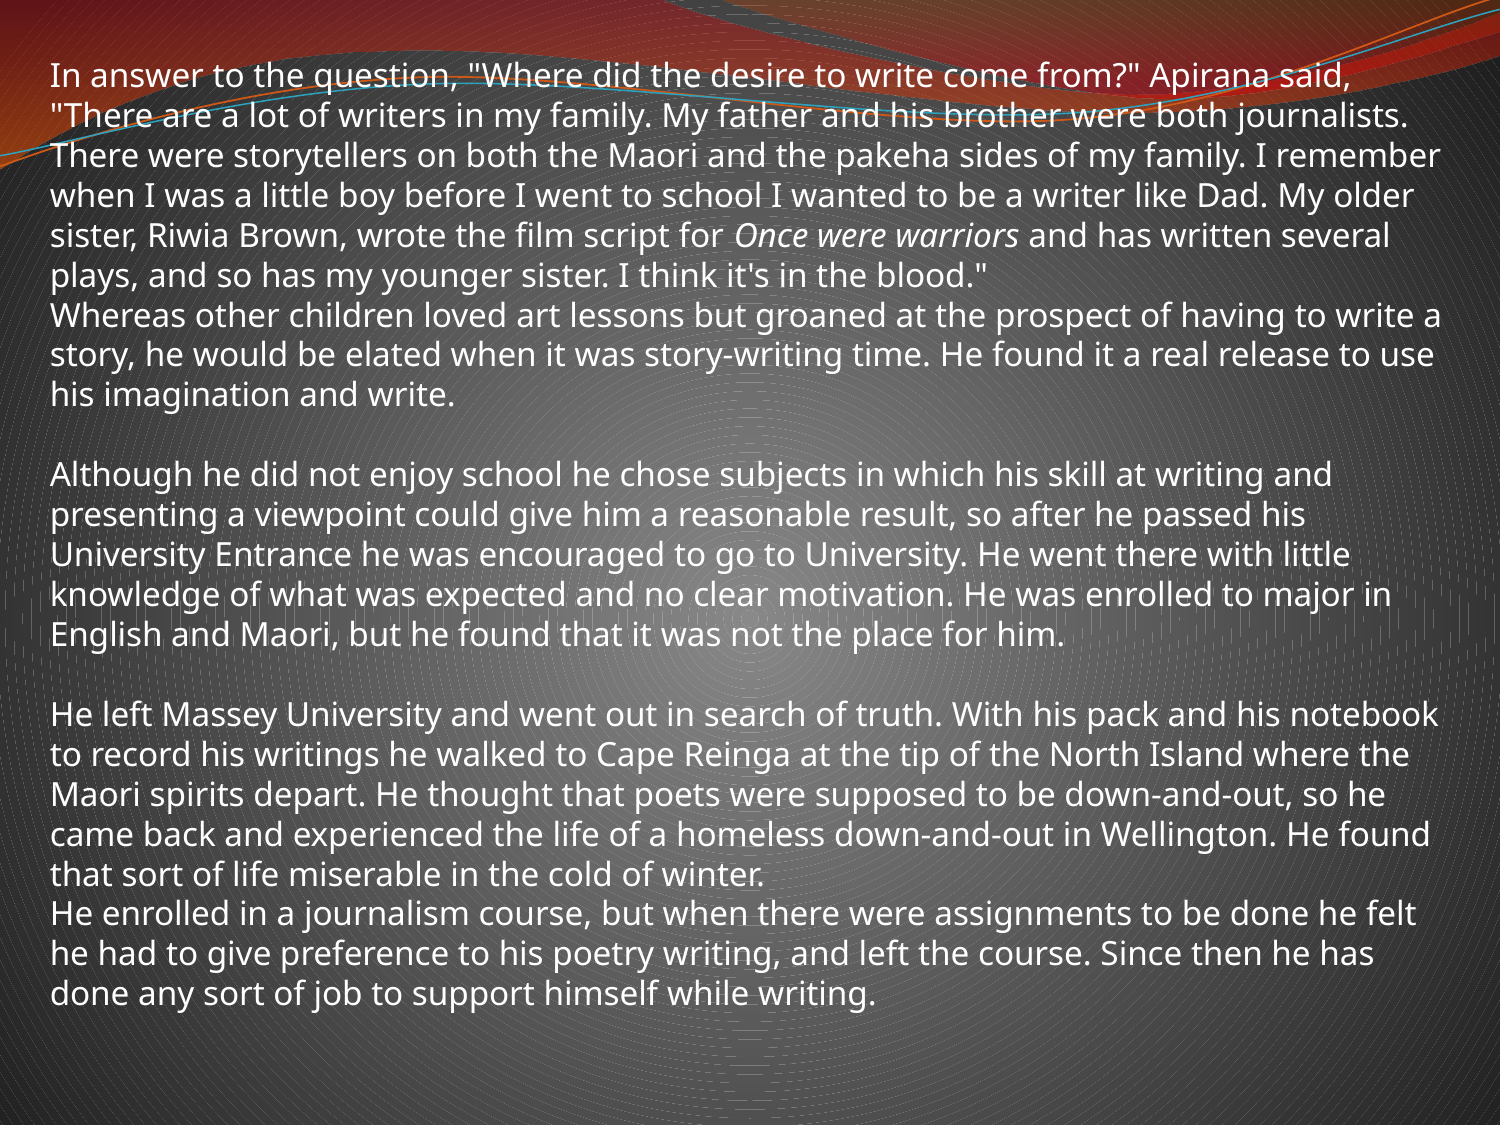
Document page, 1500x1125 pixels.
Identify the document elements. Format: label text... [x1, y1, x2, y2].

text_box In answer to the question, "Where did the desire to write come from?" Apirana said, "There are a lot of writers in my family. My father and his brother were both journalists. There were storytellers on both the Maori and the pakeha sides of my family. I remember when I was a little boy before I went to school I wanted to be a writer like Dad. My older sister, Riwia Brown, wrote the film script for Once were warriors and has written several plays, and so has my younger sister. I think it's in the blood." Whereas other children loved art lessons but groaned at the prospect of having to write a story, he would be elated when it was story-writing time. He found it a real release to use his imagination and write. Although he did not enjoy school he chose subjects in which his skill at writing and presenting a viewpoint could give him a reasonable result, so after he passed his University Entrance he was encouraged to go to University. He went there with little knowledge of what was expected and no clear motivation. He was enrolled to major in English and Maori, but he found that it was not the place for him. He left Massey University and went out in search of truth. With his pack and his notebook to record his writings he walked to Cape Reinga at the tip of the North Island where the Maori spirits depart. He thought that poets were supposed to be down-and-out, so he came back and experienced the life of a homeless down-and-out in Wellington. He found that sort of life miserable in the cold of winter. He enrolled in a journalism course, but when there were assignments to be done he felt he had to give preference to his poetry writing, and left the course. Since then he has done any sort of job to support himself while writing. [35, 46, 1465, 1110]
